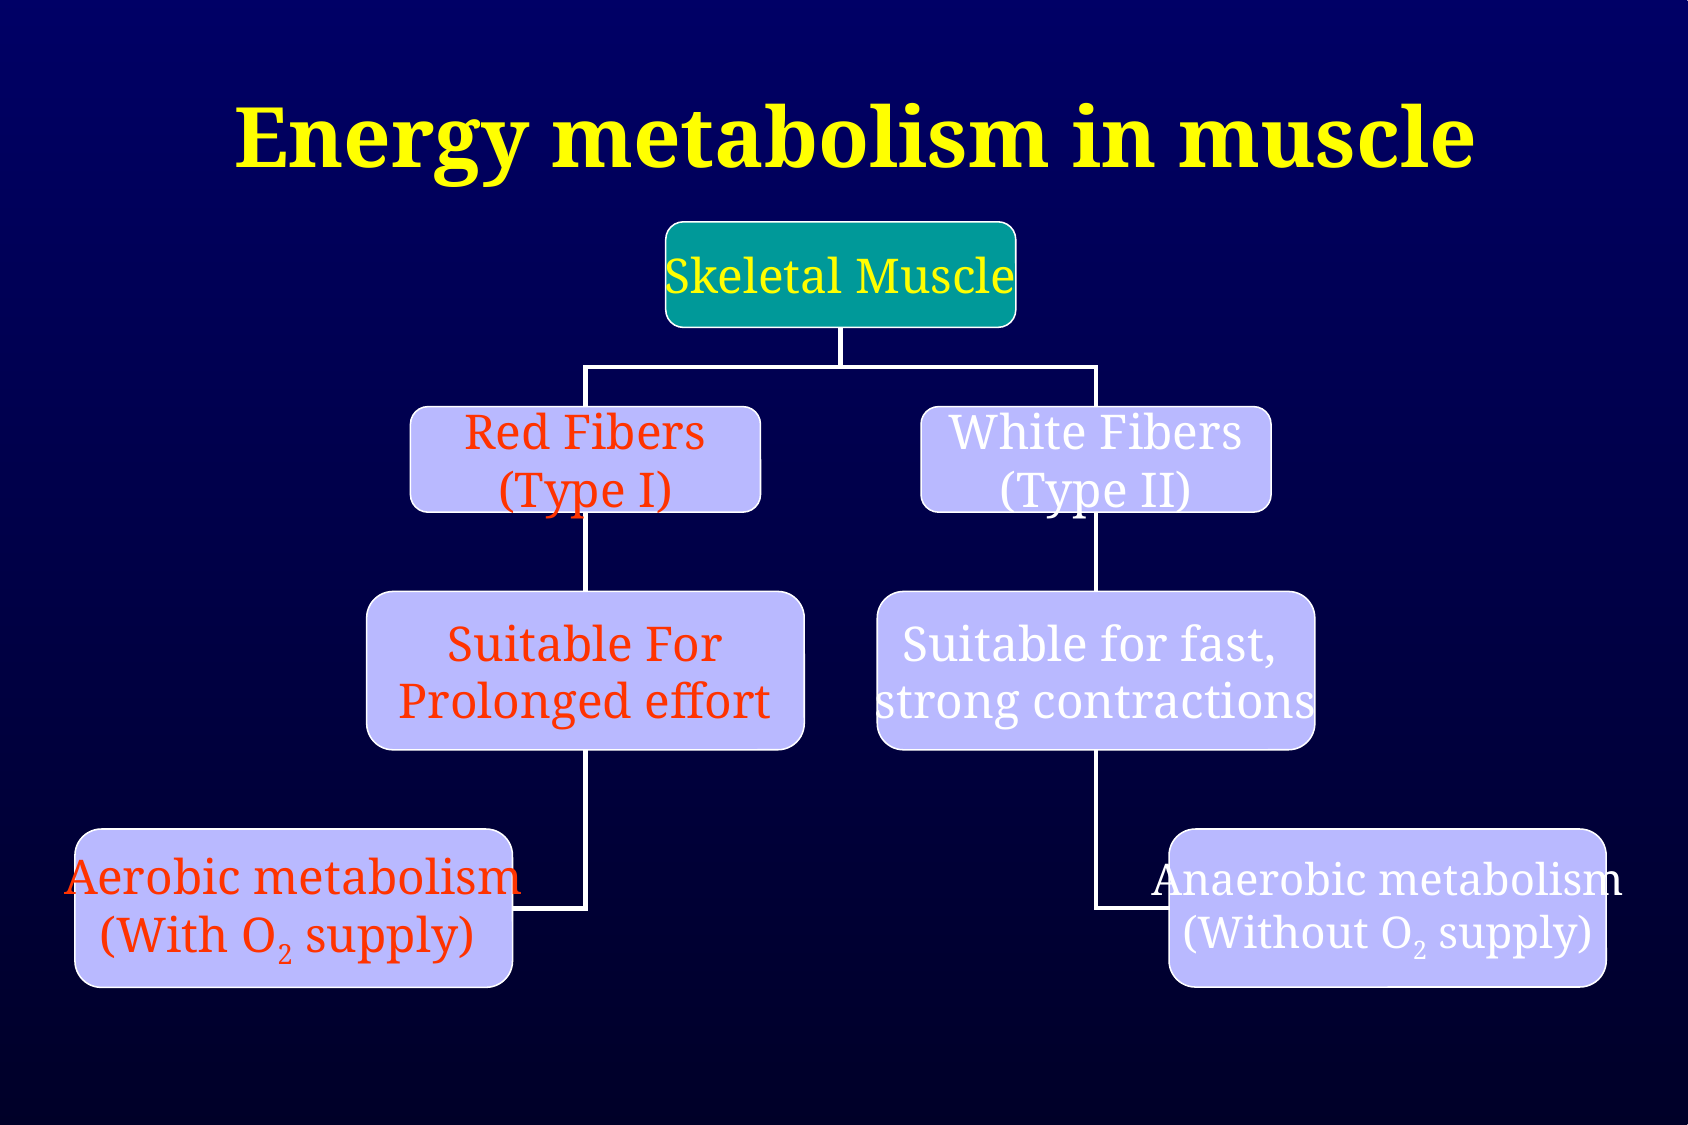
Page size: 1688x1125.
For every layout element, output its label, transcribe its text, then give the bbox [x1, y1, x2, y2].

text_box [74, 221, 1607, 988]
title Energy metabolism in muscle [181, 87, 1532, 205]
